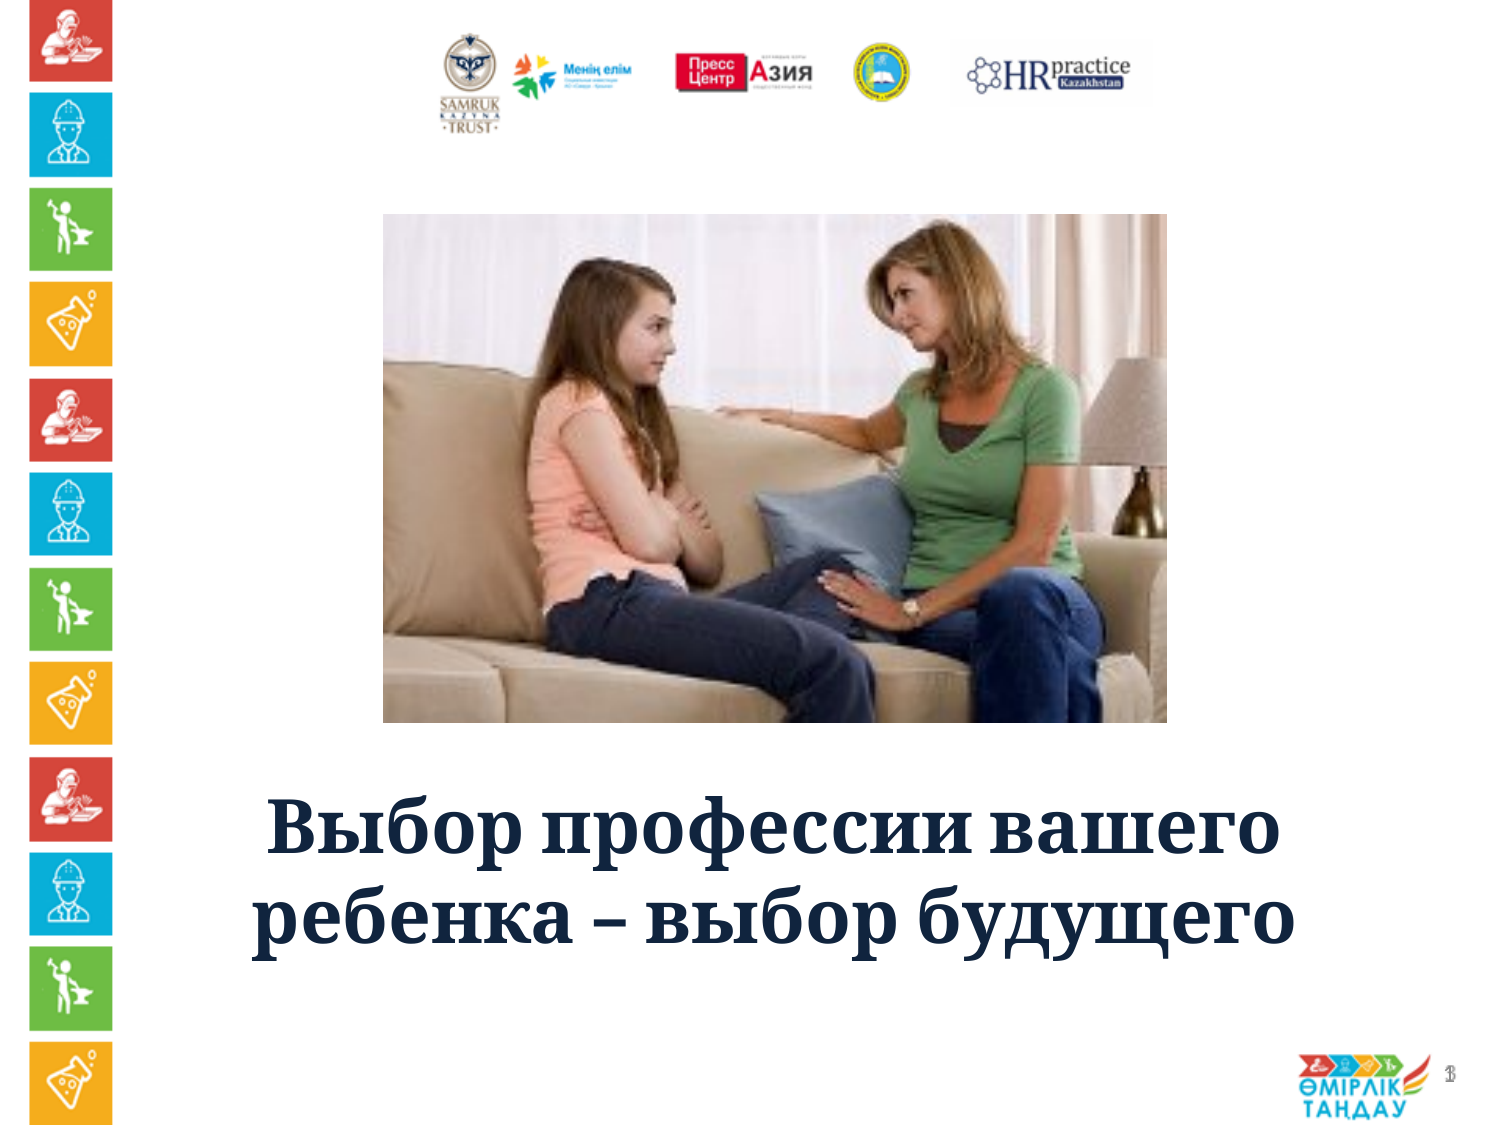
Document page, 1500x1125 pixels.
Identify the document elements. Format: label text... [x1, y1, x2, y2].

text_box Выбор профессии вашего ребенка – выбор будущего [142, 771, 1407, 966]
slide_number 1 [1074, 1042, 1471, 1103]
picture [0, 0, 1500, 1125]
